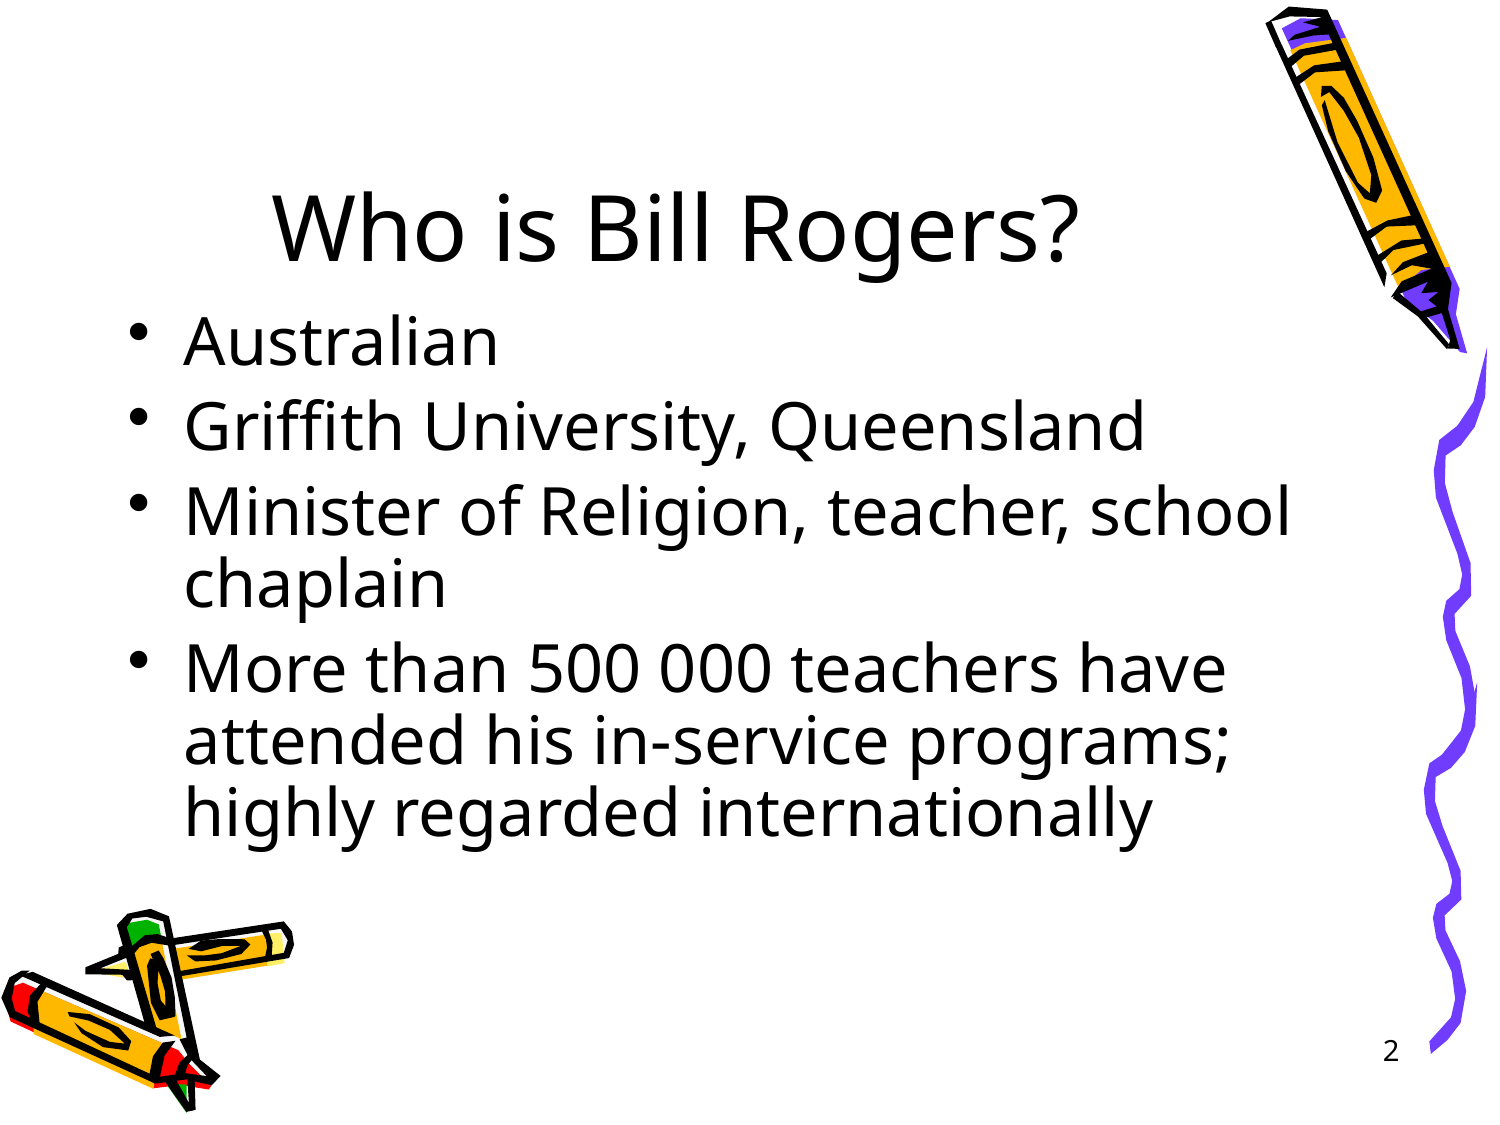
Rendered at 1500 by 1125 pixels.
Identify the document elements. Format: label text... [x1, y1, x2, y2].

slide_number 2 [1101, 1024, 1415, 1101]
list Australian Griffith University, Queensland Minister of Religion, teacher, school chaplain More than 500 000 teachers have attended his in-service programs; highly regarded internationally [112, 299, 1376, 901]
title Who is Bill Rogers? [112, 24, 1240, 288]
